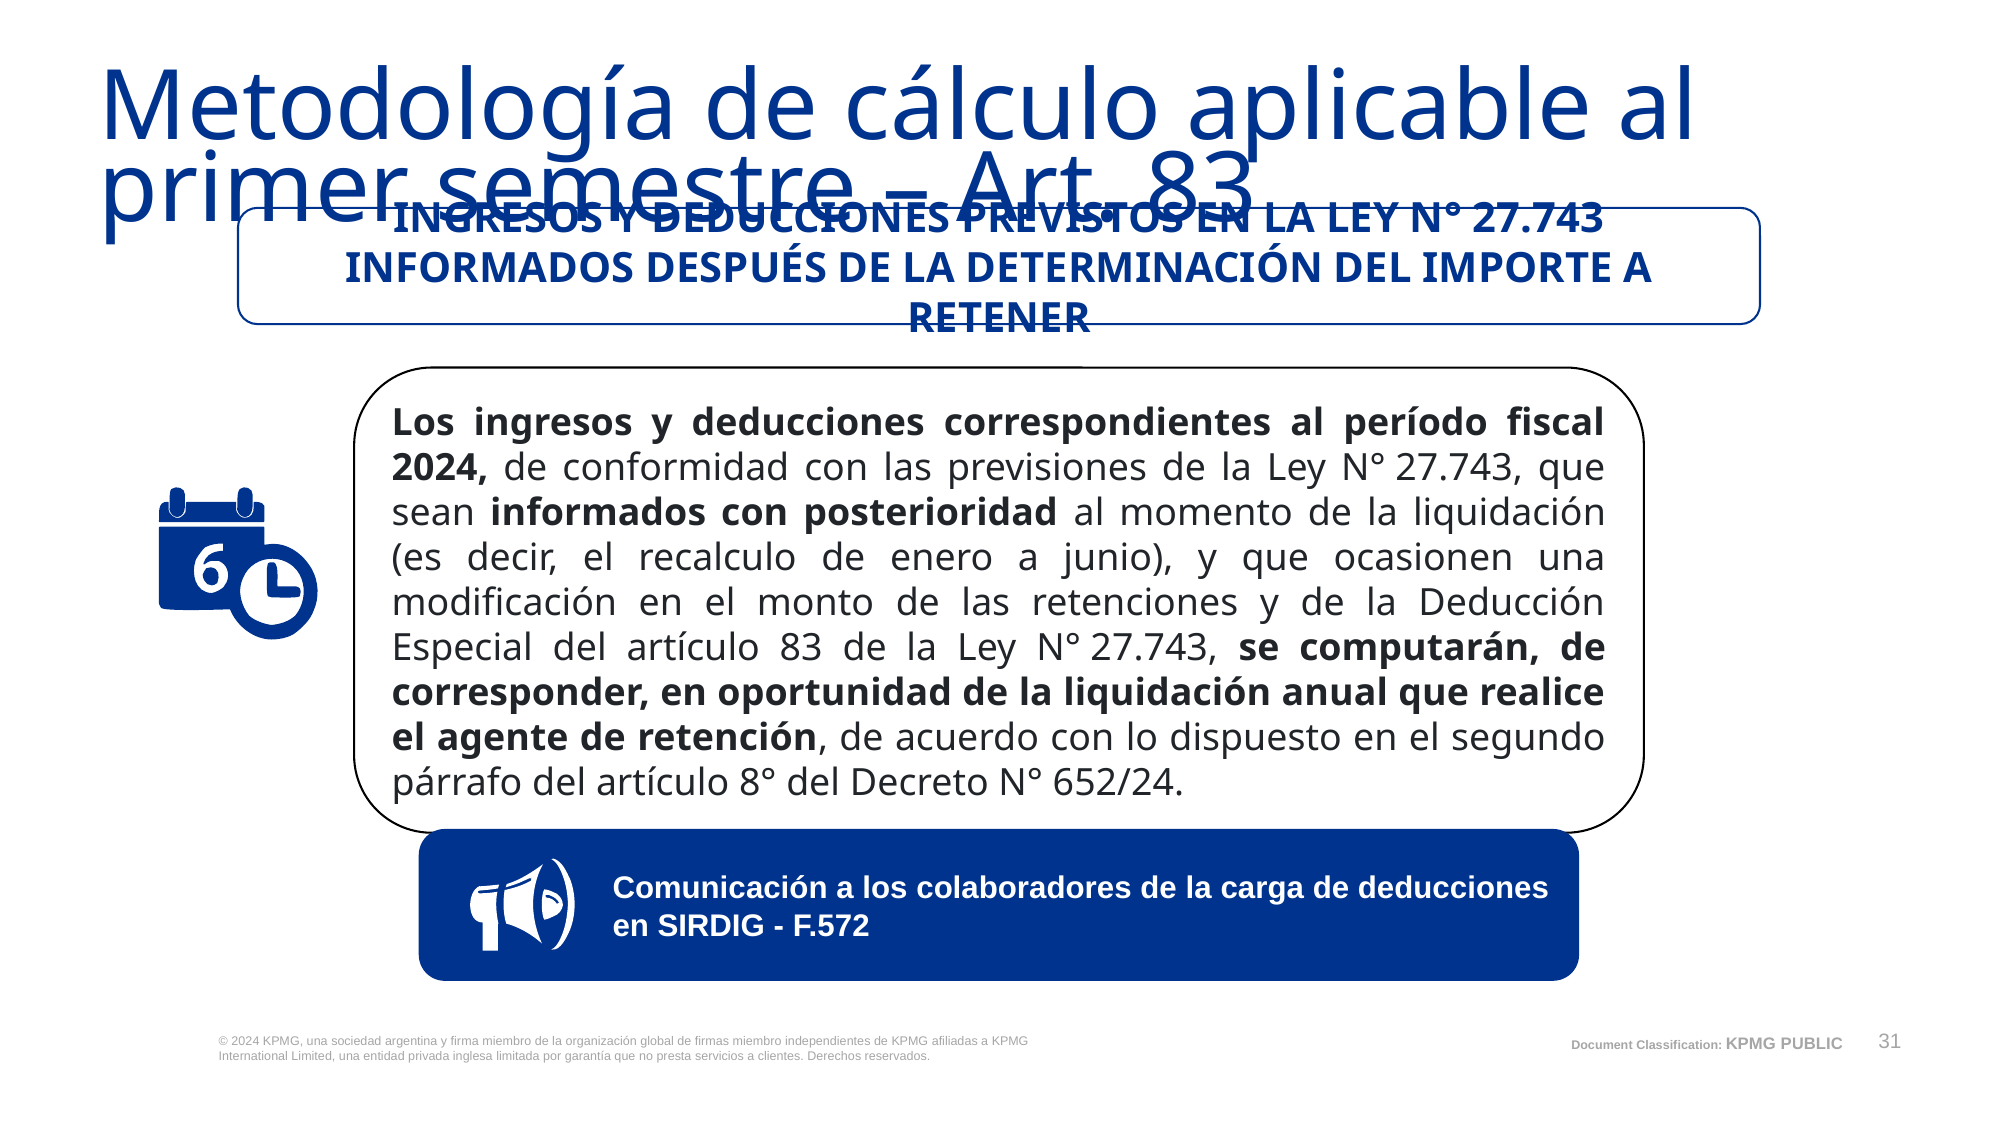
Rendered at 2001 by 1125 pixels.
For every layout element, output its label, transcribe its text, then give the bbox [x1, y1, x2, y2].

text_box Comunicación a los colaboradores de la carga de deducciones en SIRDIG - F.572 [418, 828, 1580, 981]
text_box Los ingresos y deducciones correspondientes al período fiscal 2024, de conformidad con las previsiones de la Ley N° 27.743, que sean informados con posterioridad al momento de la liquidación (es decir, el recalculo de enero a junio), y que ocasionen una modificación en el monto de las retenciones y de la Deducción Especial del artículo 83 de la Ley N° 27.743, se computarán, de corresponder, en oportunidad de la liquidación anual que realice el agente de retención, de acuerdo con lo dispuesto en el segundo párrafo del artículo 8° del Decreto N° 652/24. [353, 366, 1645, 834]
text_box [157, 486, 319, 639]
text_box INGRESOS Y DEDUCCIONES PREVISTOS EN LA LEY N° 27.743 INFORMADOS DESPUÉS DE LA DETERMINACIÓN DEL IMPORTE A RETENER [236, 206, 1762, 326]
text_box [466, 858, 577, 952]
title Metodología de cálculo aplicable al primer semestre – Art. 83 [98, 74, 1900, 193]
